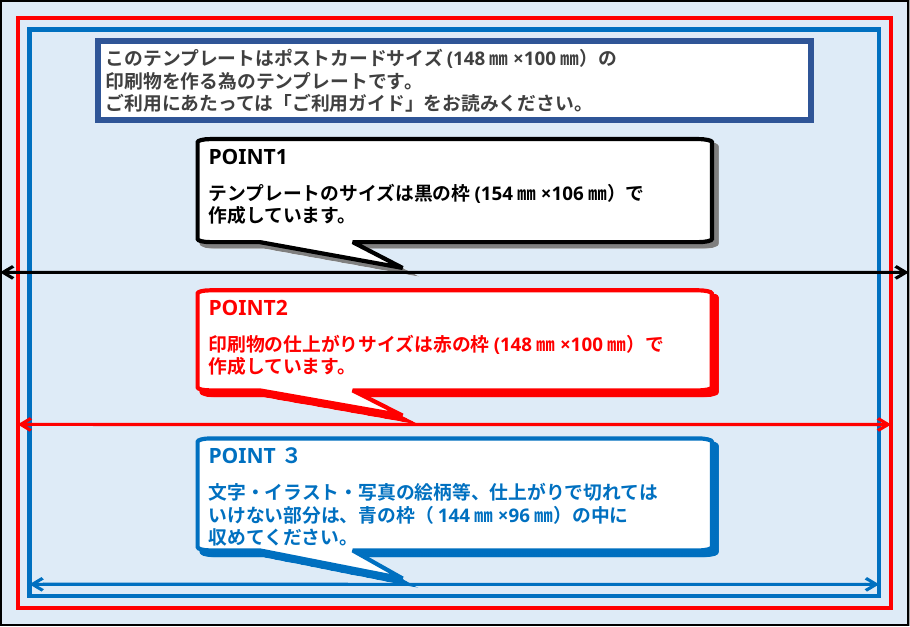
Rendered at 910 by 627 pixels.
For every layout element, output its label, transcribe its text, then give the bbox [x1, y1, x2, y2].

text_box POINT1 テンプレートのサイズは黒の枠(154㎜×106㎜）で 作成しています。 [197, 139, 713, 268]
text_box このテンプレートはポストカードサイズ(148㎜×100㎜）の 印刷物を作る為のテンプレートです。 ご利用にあたっては「ご利用ガイド」をお読みください。 [97, 40, 812, 121]
text_box POINT３ 文字・イラスト・写真の絵柄等、仕上がりで切れては いけない部分は、青の枠（144㎜×96㎜）の中に 収めてください。 [197, 438, 713, 579]
text_box POINT2 印刷物の仕上がりサイズは赤の枠(148㎜×100㎜）で 作成しています。 [197, 290, 712, 416]
text_box [29, 425, 880, 584]
text_box [0, 0, 909, 272]
text_box [29, 29, 880, 272]
text_box [17, 417, 892, 432]
text_box [17, 17, 892, 272]
text_box [0, 265, 909, 280]
text_box [29, 585, 880, 597]
text_box [17, 273, 29, 424]
text_box [29, 273, 880, 424]
text_box [29, 577, 880, 592]
text_box [0, 273, 909, 626]
text_box [880, 273, 892, 424]
text_box [17, 425, 892, 608]
